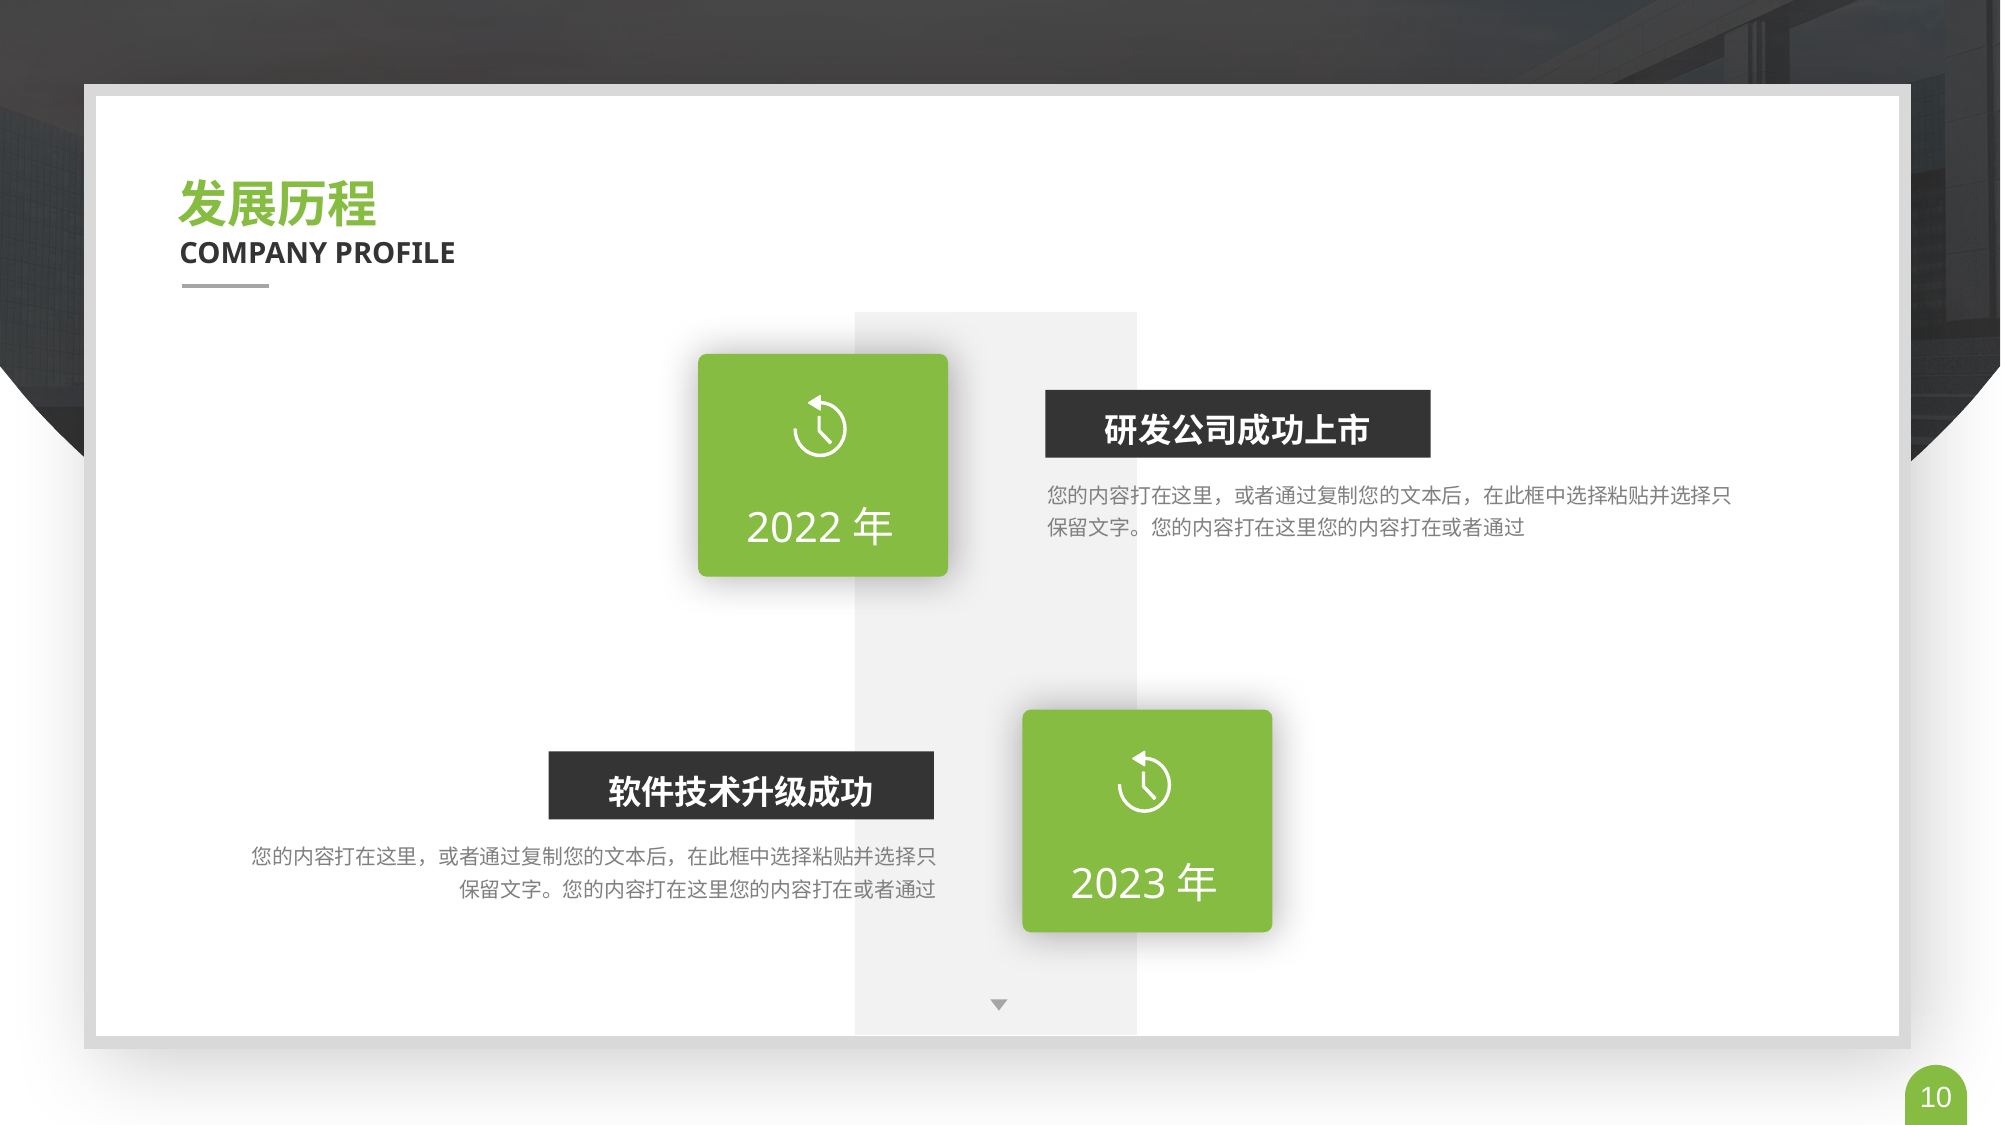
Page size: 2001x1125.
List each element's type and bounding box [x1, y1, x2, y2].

text_box [243, 751, 937, 903]
text_box [854, 311, 1138, 1036]
text_box [1045, 389, 1740, 541]
text_box [988, 998, 1010, 1013]
text_box [698, 353, 949, 577]
text_box [162, 146, 749, 312]
text_box [1022, 709, 1273, 933]
